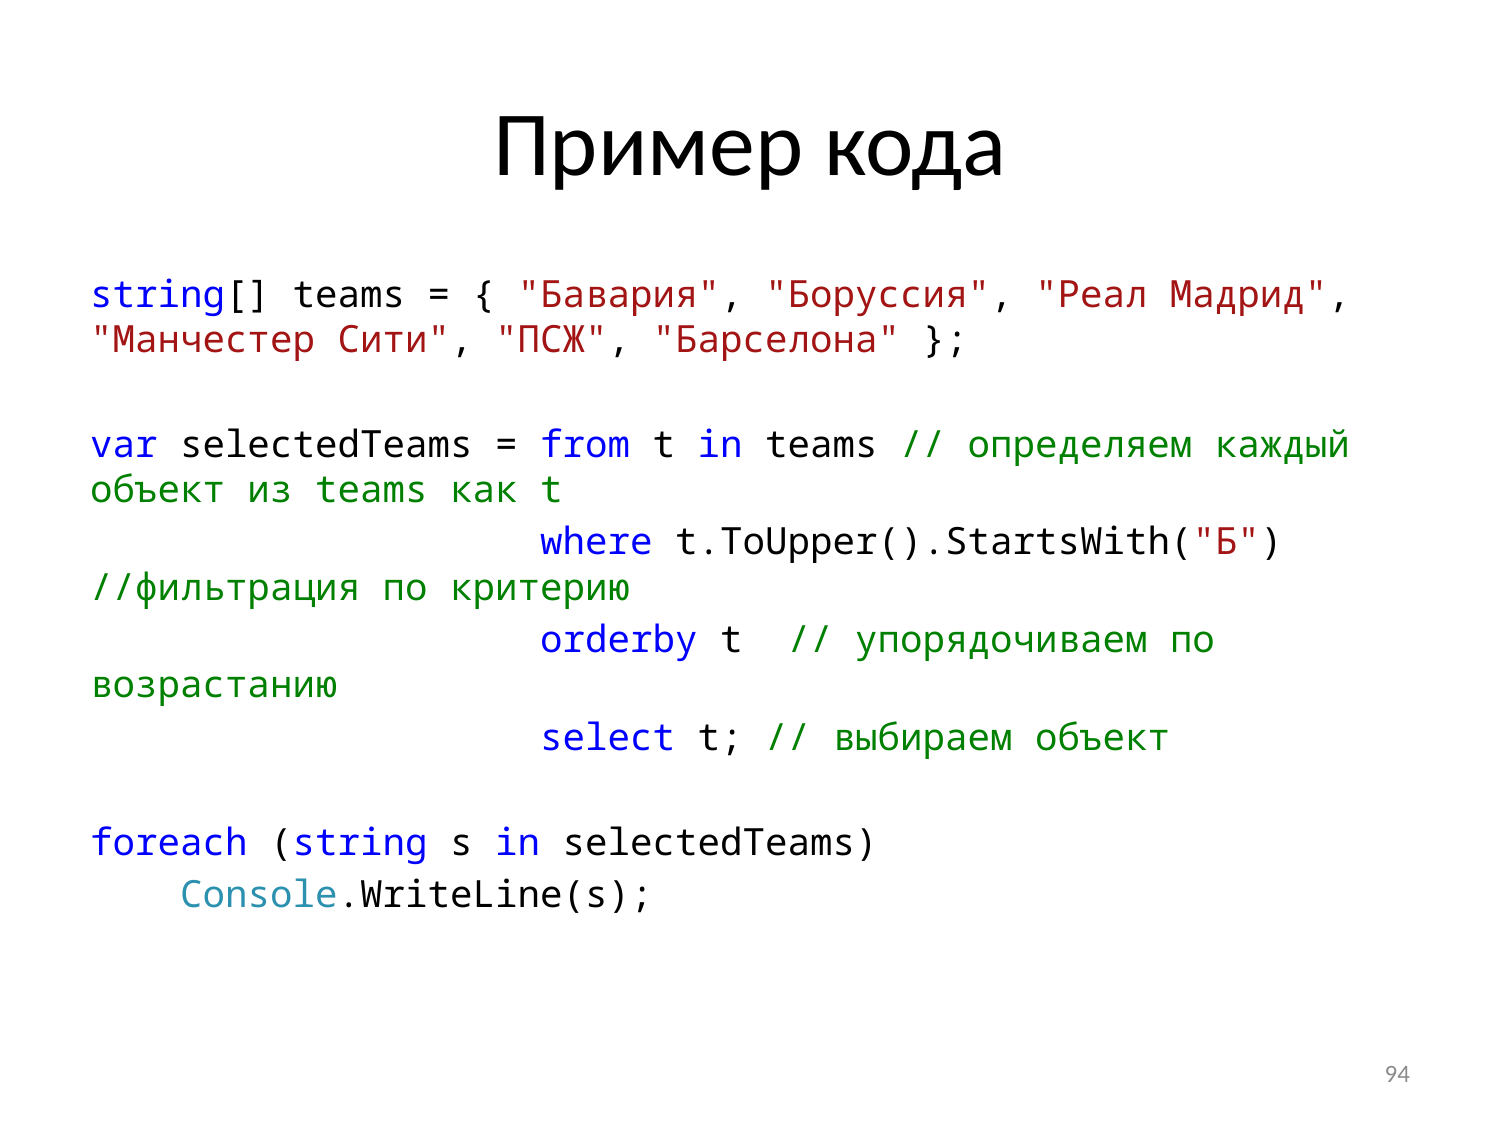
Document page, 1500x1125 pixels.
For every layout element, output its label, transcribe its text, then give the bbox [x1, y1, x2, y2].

title Пример кода [75, 45, 1425, 233]
slide_number 94 [1074, 1042, 1425, 1103]
list string[] teams = { "Бавария", "Боруссия", "Реал Мадрид", "Манчестер Сити", "ПСЖ", "Барселона" }; var selectedTeams = from t in teams // определяем каждый объект из teams как t where t.ToUpper().StartsWith("Б") //фильтрация по критерию orderby t // упорядочиваем по возрастанию select t; // выбираем объект foreach (string s in selectedTeams) Console.WriteLine(s); [75, 262, 1425, 1005]
